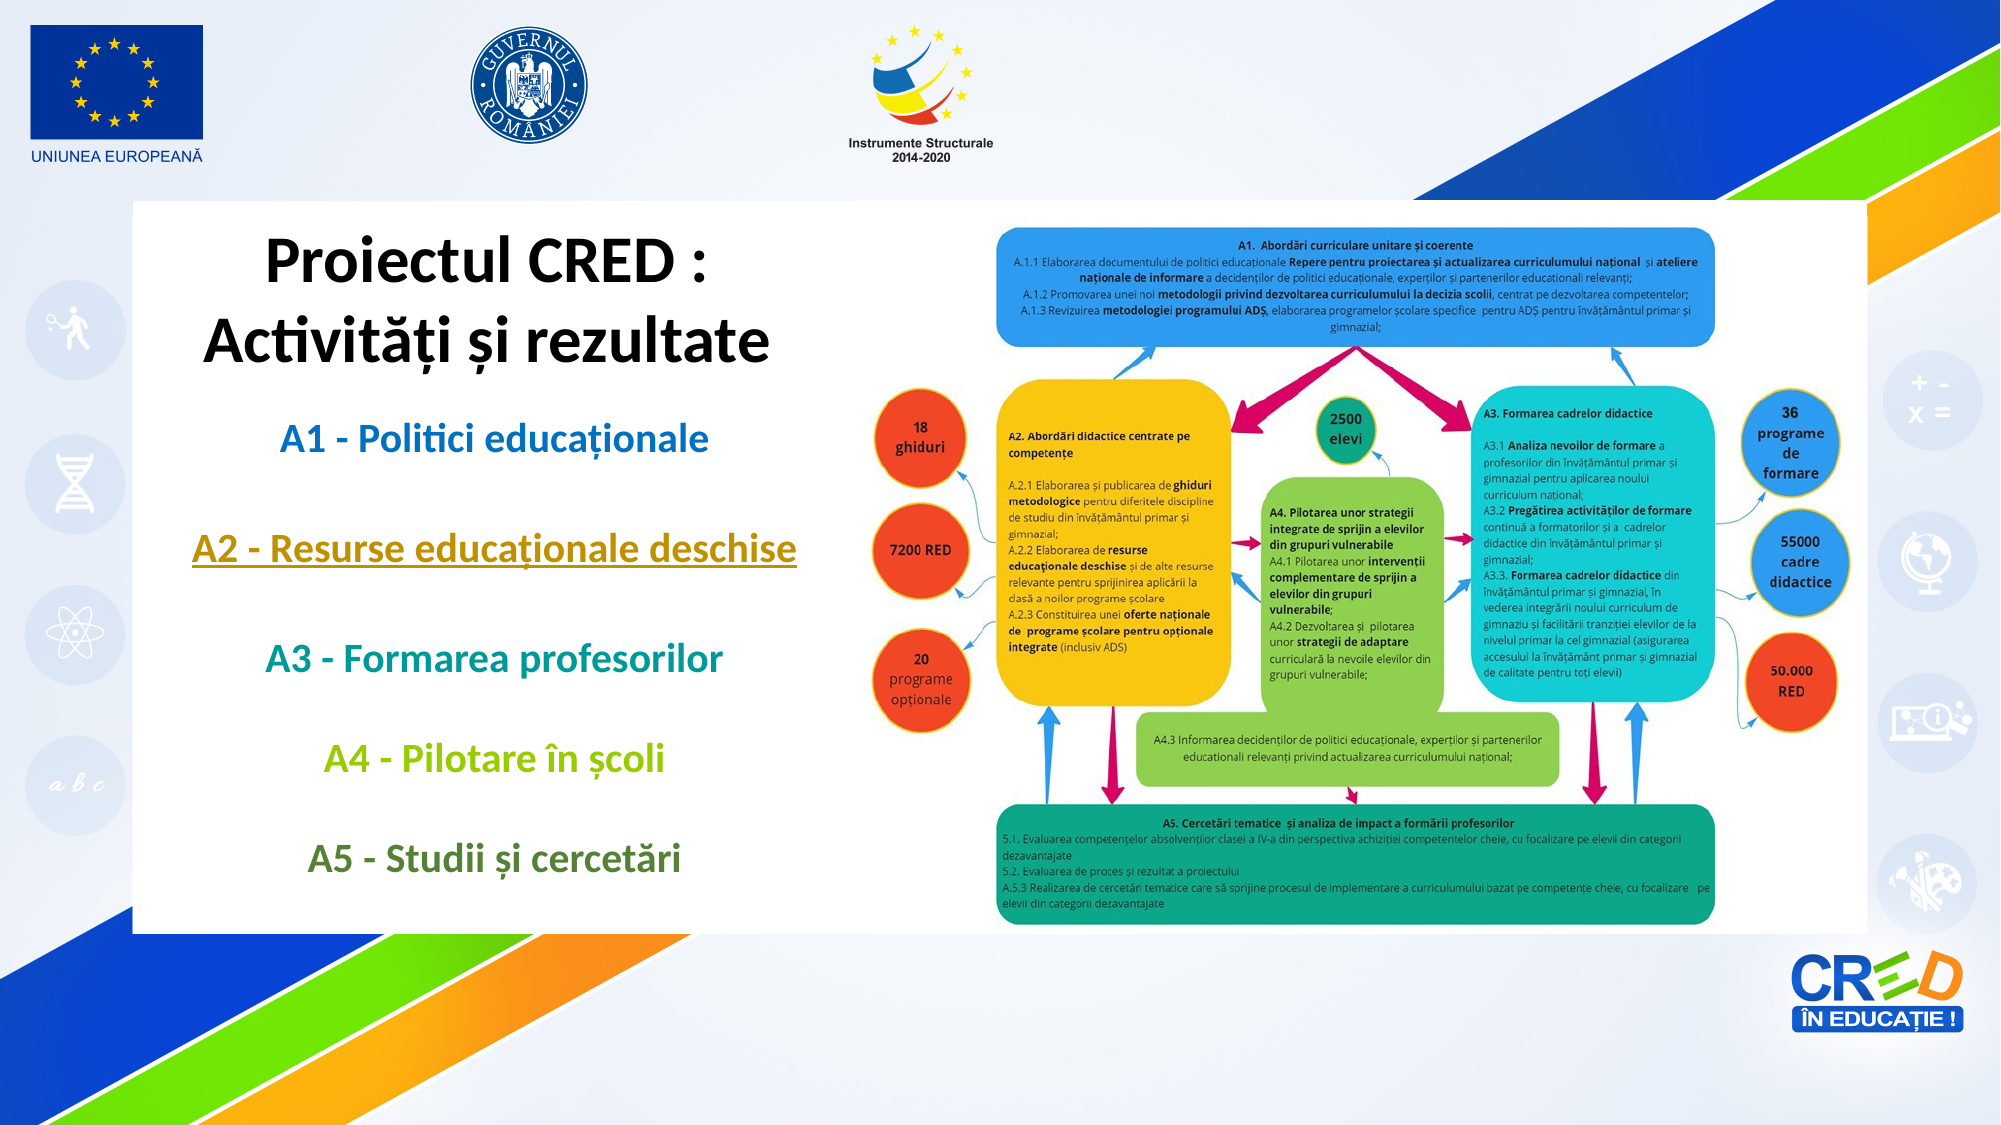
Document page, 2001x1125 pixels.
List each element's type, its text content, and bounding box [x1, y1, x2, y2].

picture [0, 0, 2001, 1125]
text_box A1 - Politici educaționale A2 - Resurse educaționale deschise A3 - Formarea profesorilor A4 - Pilotare în școli A5 - Studii și cercetări [133, 354, 856, 934]
text_box Proiectul CRED : Activități și rezultate [133, 200, 856, 354]
